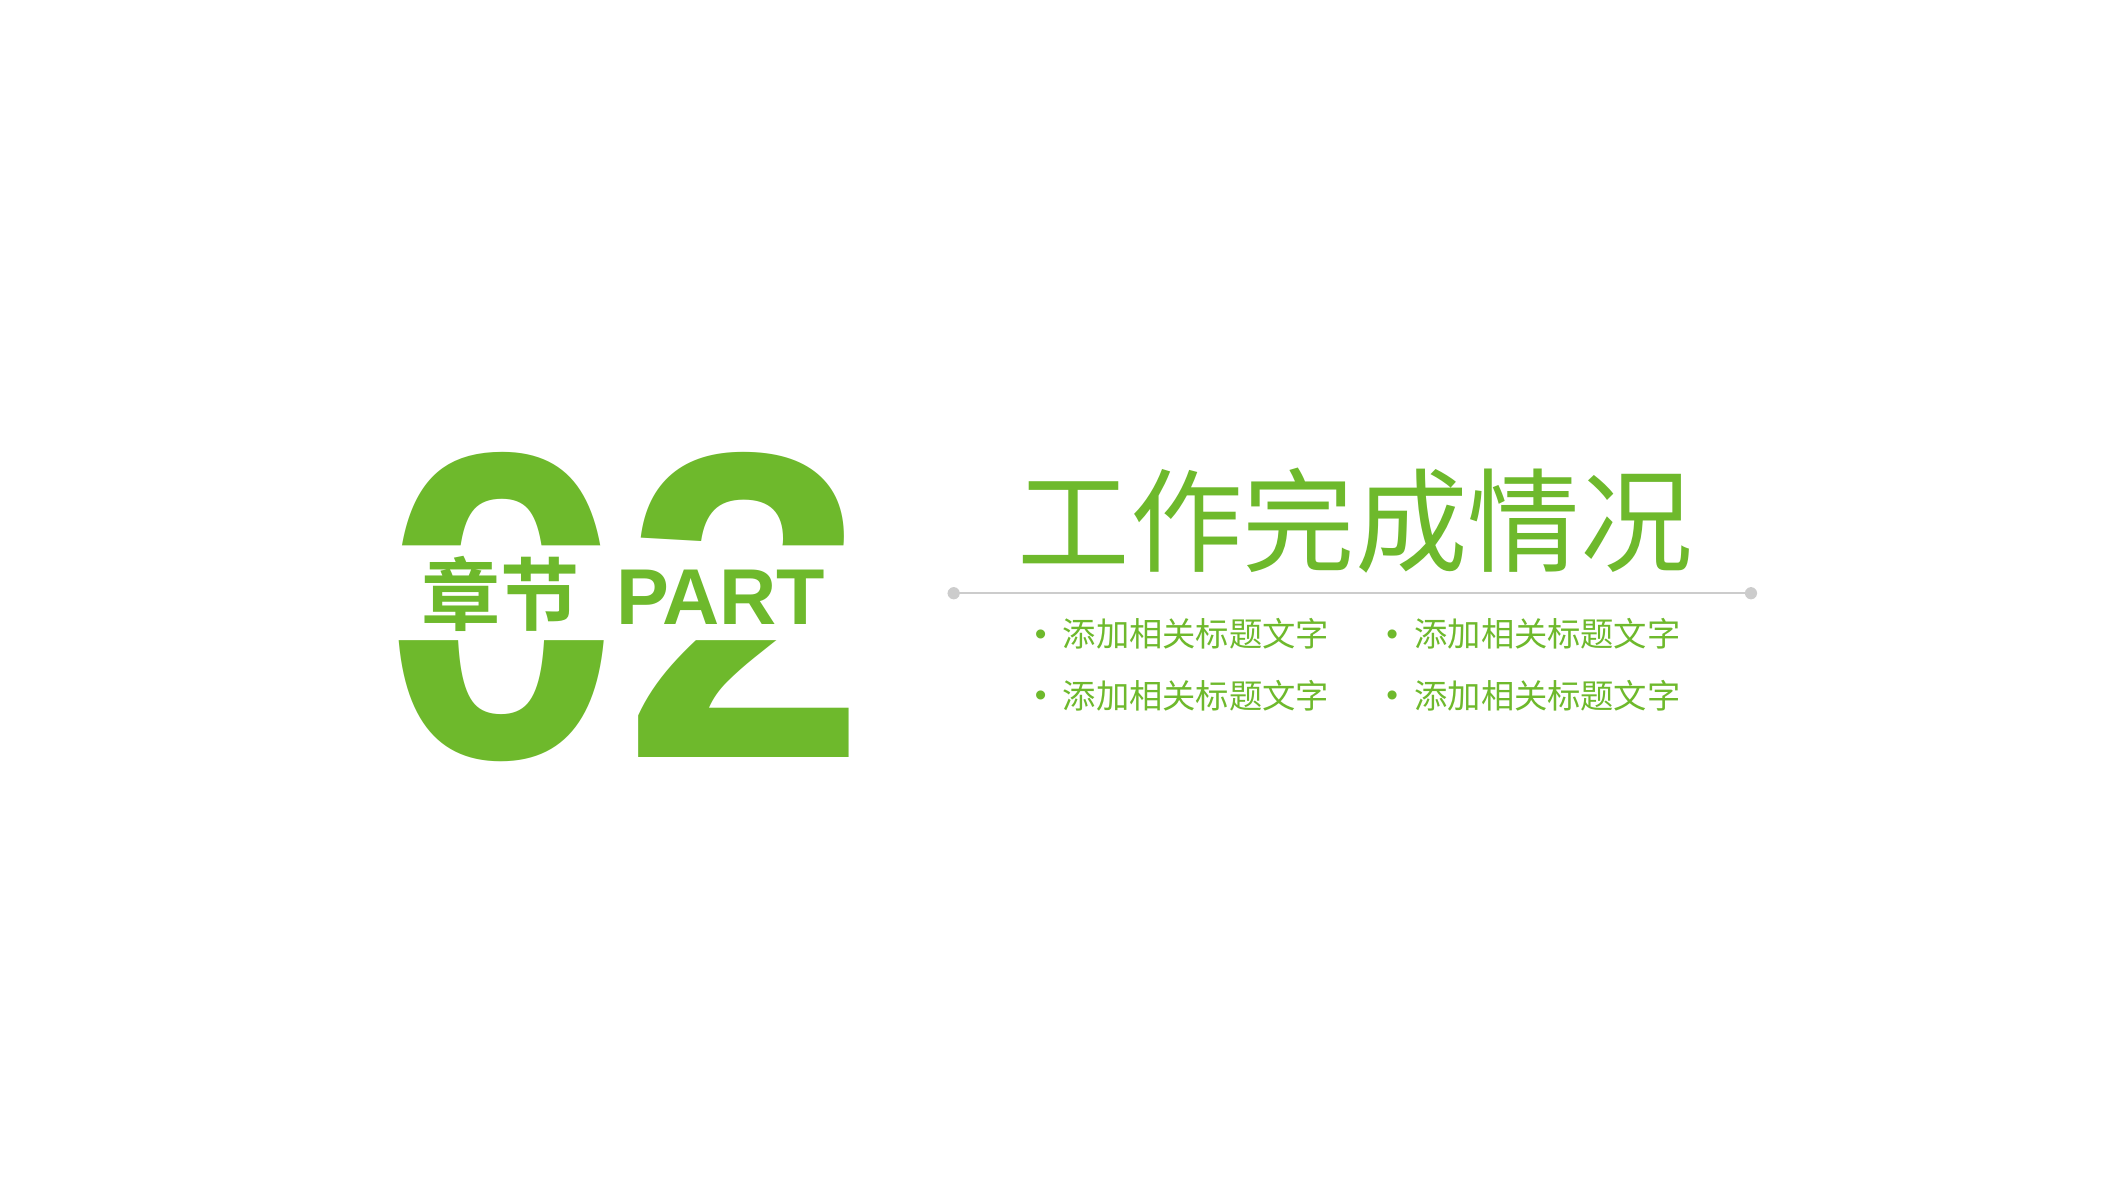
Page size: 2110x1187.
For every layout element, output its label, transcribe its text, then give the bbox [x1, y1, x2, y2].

text_box 章节 PART [338, 545, 908, 641]
text_box 添加相关标题文字 [1371, 606, 1696, 661]
text_box 添加相关标题文字 [1019, 667, 1344, 723]
text_box 添加相关标题文字 [1019, 606, 1344, 661]
text_box 添加相关标题文字 [1371, 667, 1696, 723]
text_box 02 [259, 320, 988, 846]
text_box 工作完成情况 [1017, 450, 1751, 586]
